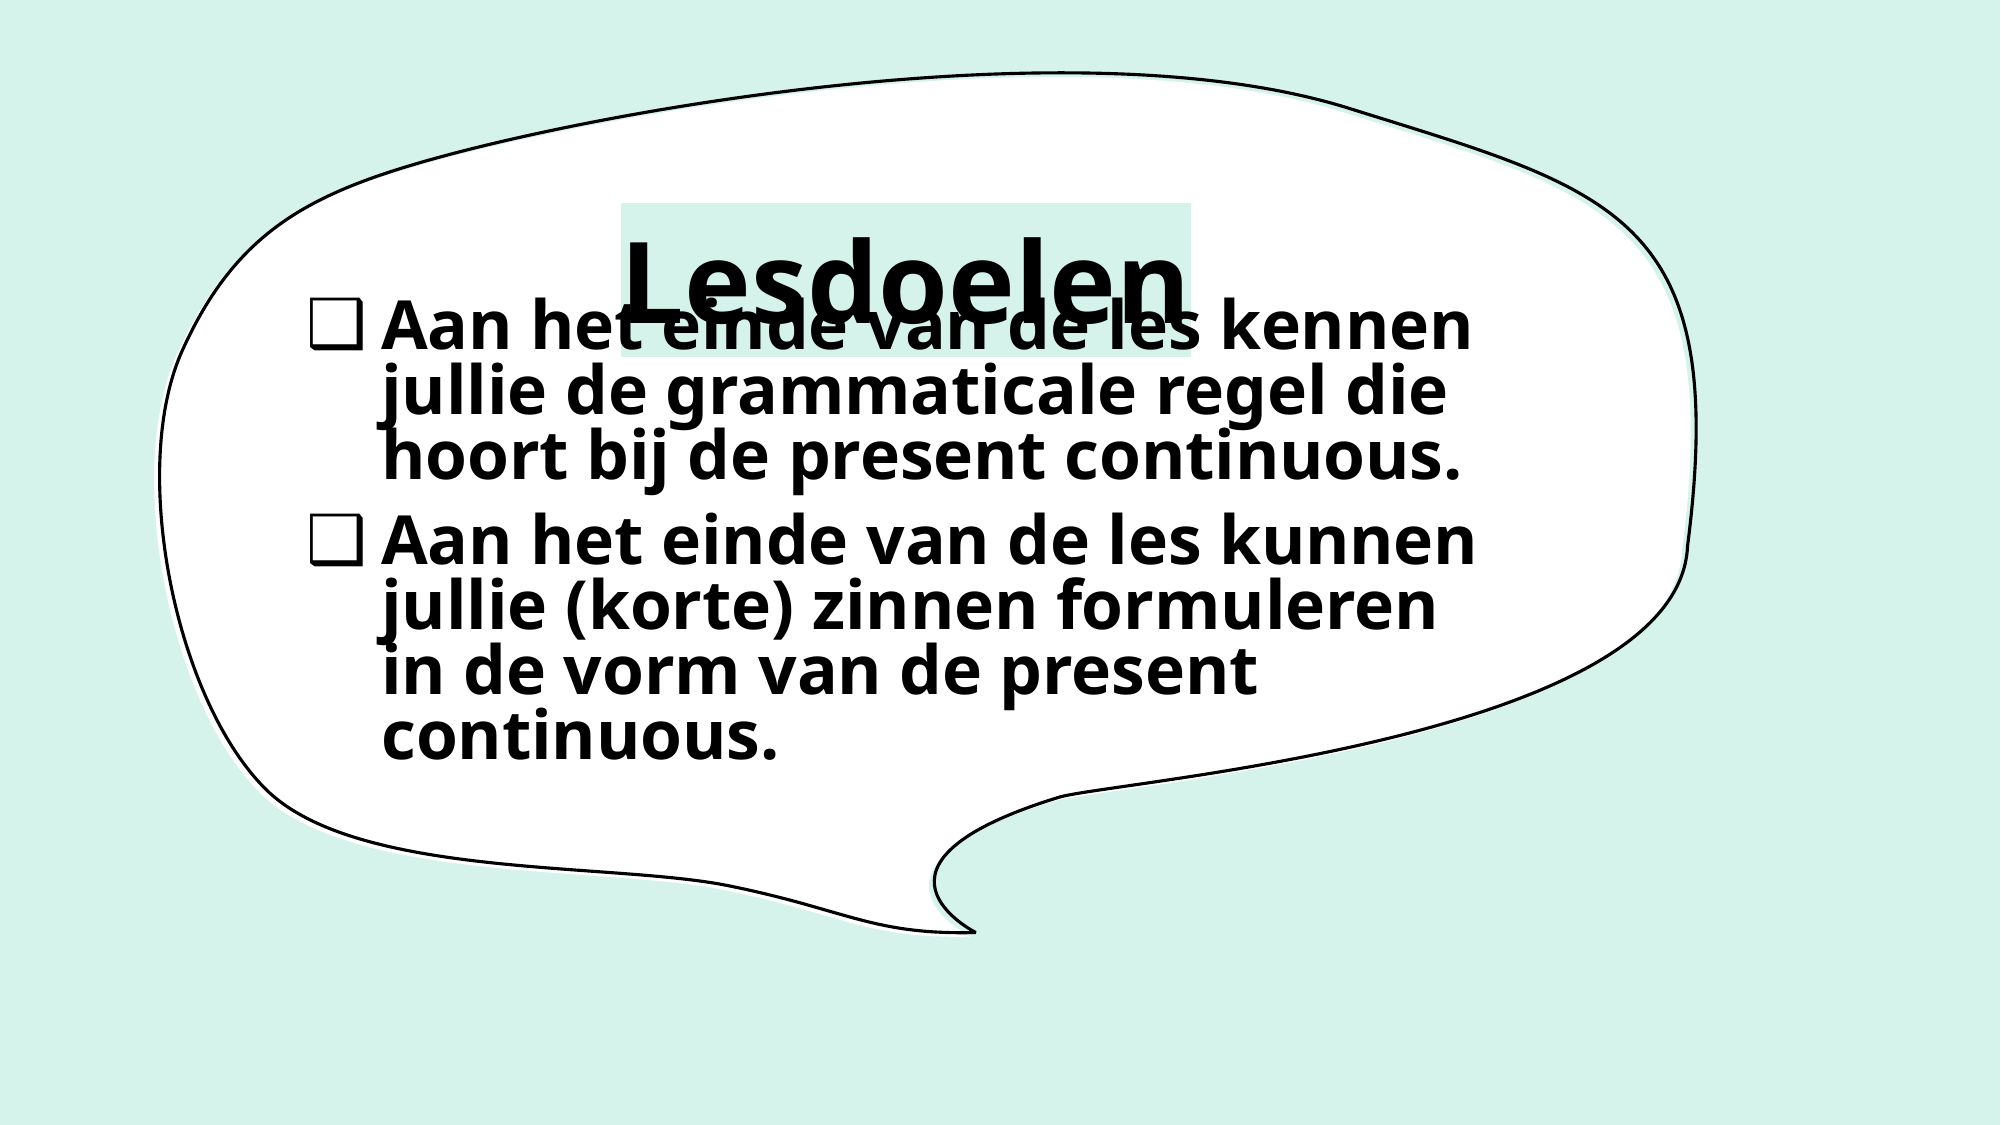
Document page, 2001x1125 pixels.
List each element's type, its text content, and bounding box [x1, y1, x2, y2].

subtitle Aan het einde van de les kennen jullie de grammaticale regel die hoort bij de present continuous. Aan het einde van de les kunnen jullie (korte) zinnen formuleren in de vorm van de present continuous. [291, 388, 1534, 682]
title Lesdoelen [320, 229, 1492, 388]
